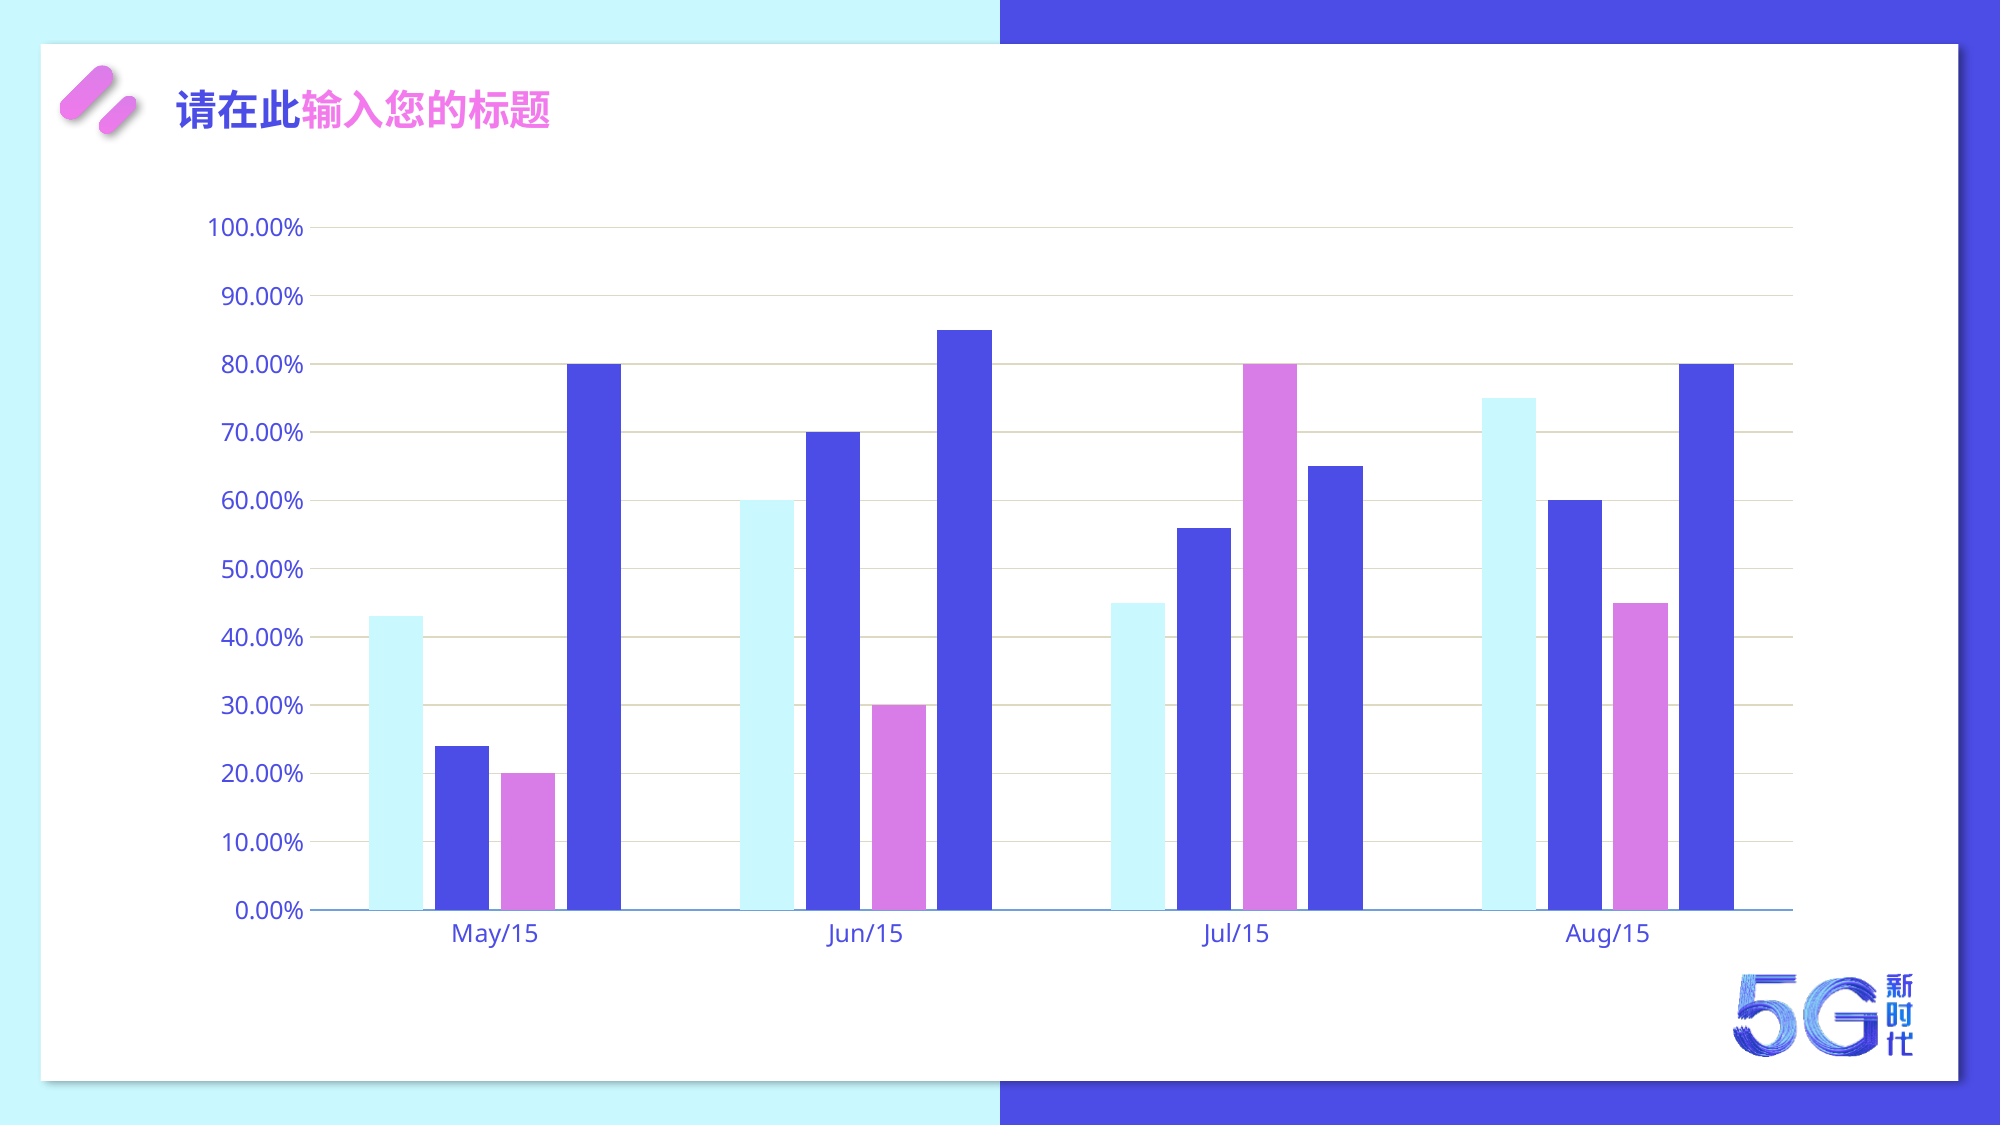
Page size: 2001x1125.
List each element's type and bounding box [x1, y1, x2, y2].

picture [39, 44, 1961, 1081]
chart [173, 194, 1827, 966]
